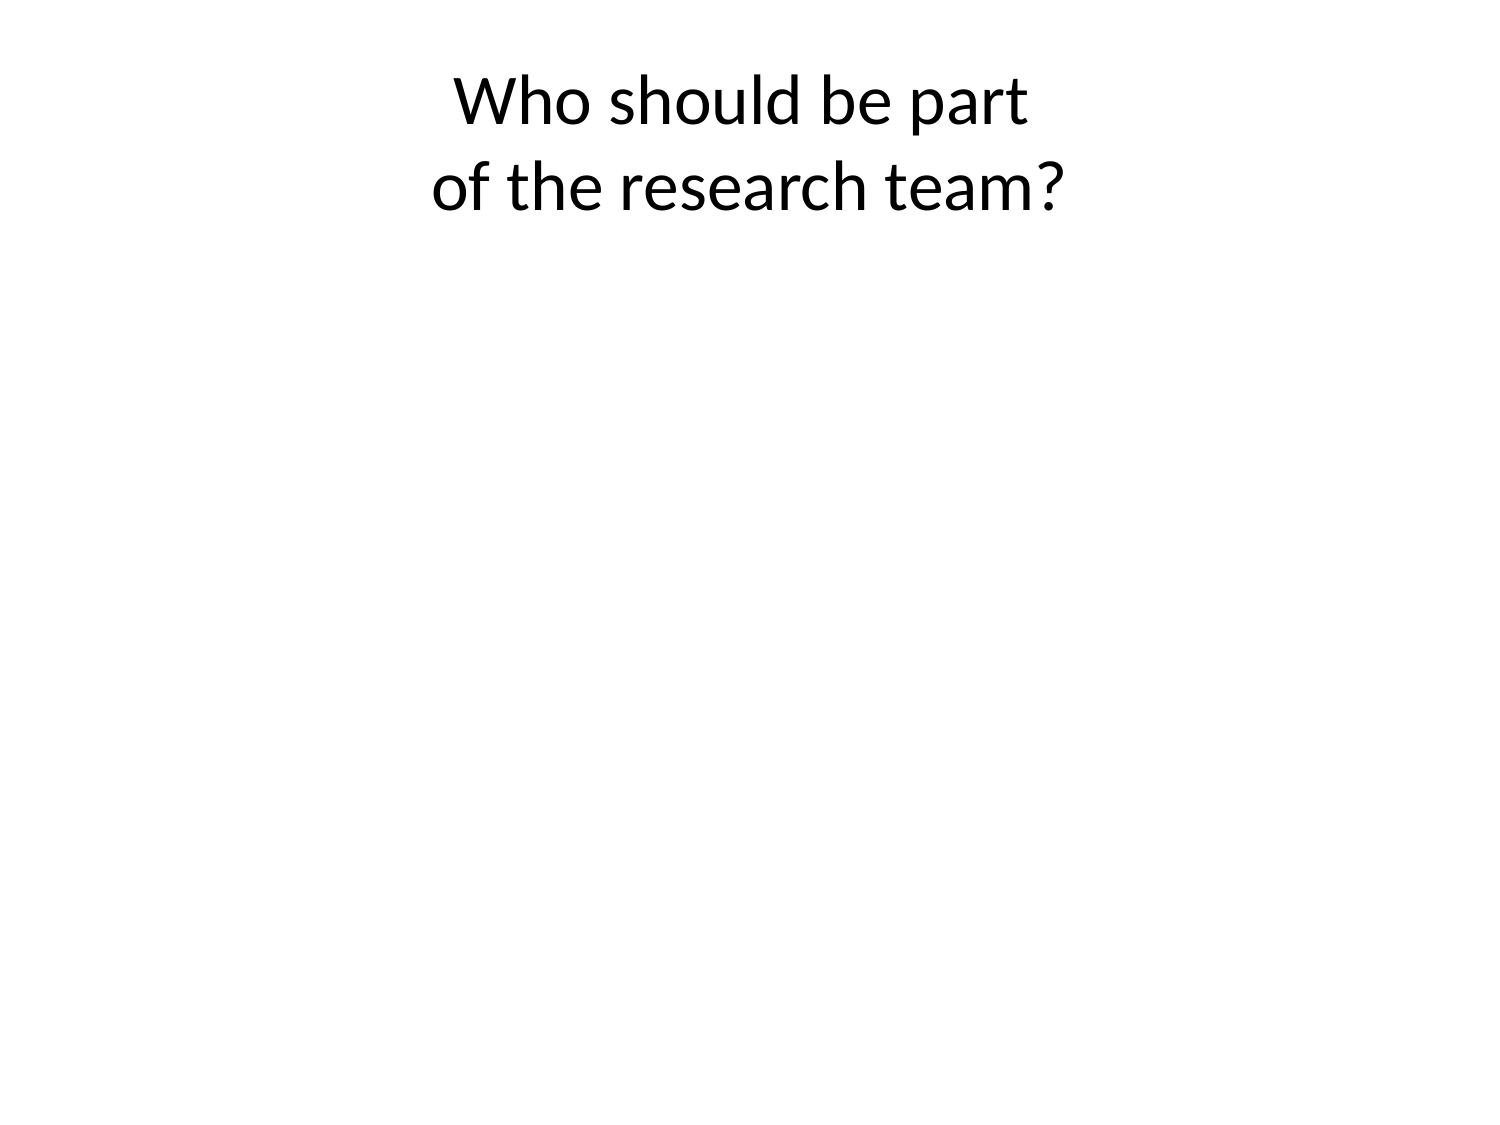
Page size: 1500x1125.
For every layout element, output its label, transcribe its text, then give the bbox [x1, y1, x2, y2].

title Who should be part of the research team? [75, 45, 1425, 233]
